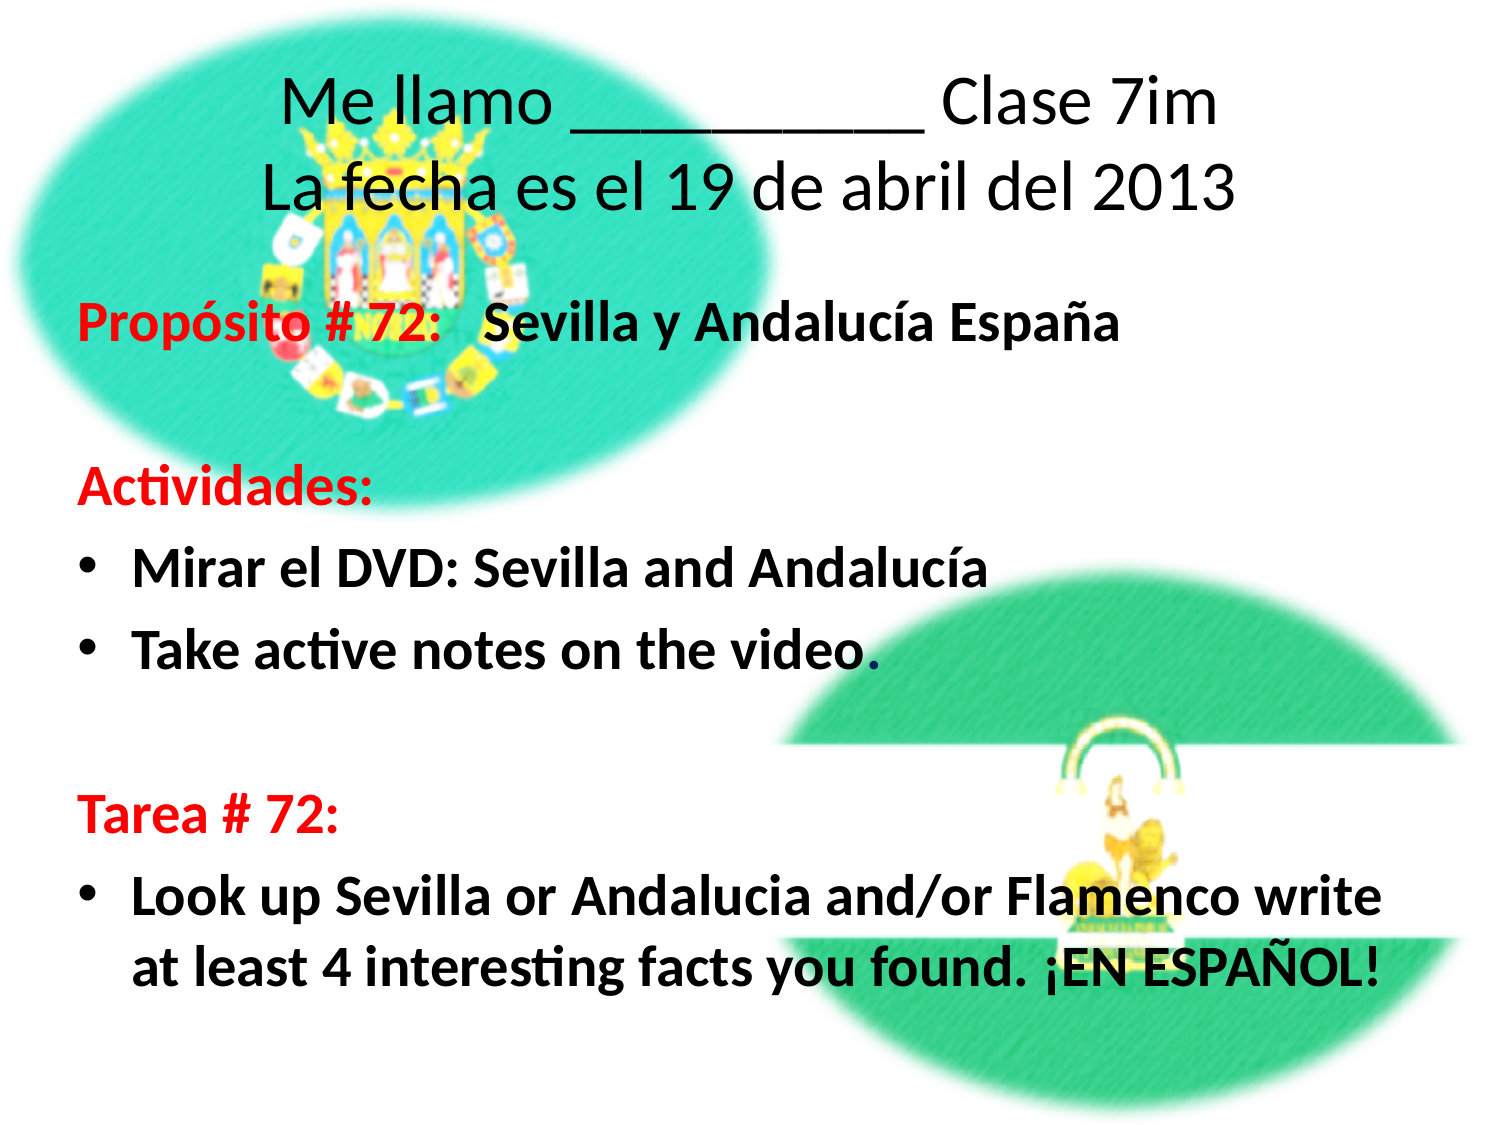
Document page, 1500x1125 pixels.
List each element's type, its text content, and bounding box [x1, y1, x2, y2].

picture [0, 0, 788, 526]
title Me llamo __________ Clase 7im La fecha es el 19 de abril del 2013 [791, 45, 1425, 233]
list Propósito # 72: Sevilla y Andalucía España Actividades: Mirar el DVD: Sevilla and Andalucía Take active notes on the video. Tarea # 72: Look up Sevilla or Andalucia and/or Flamenco write at least 4 interesting facts you found. ¡EN ESPAÑOL! [62, 275, 1413, 1018]
picture [737, 555, 1500, 1125]
